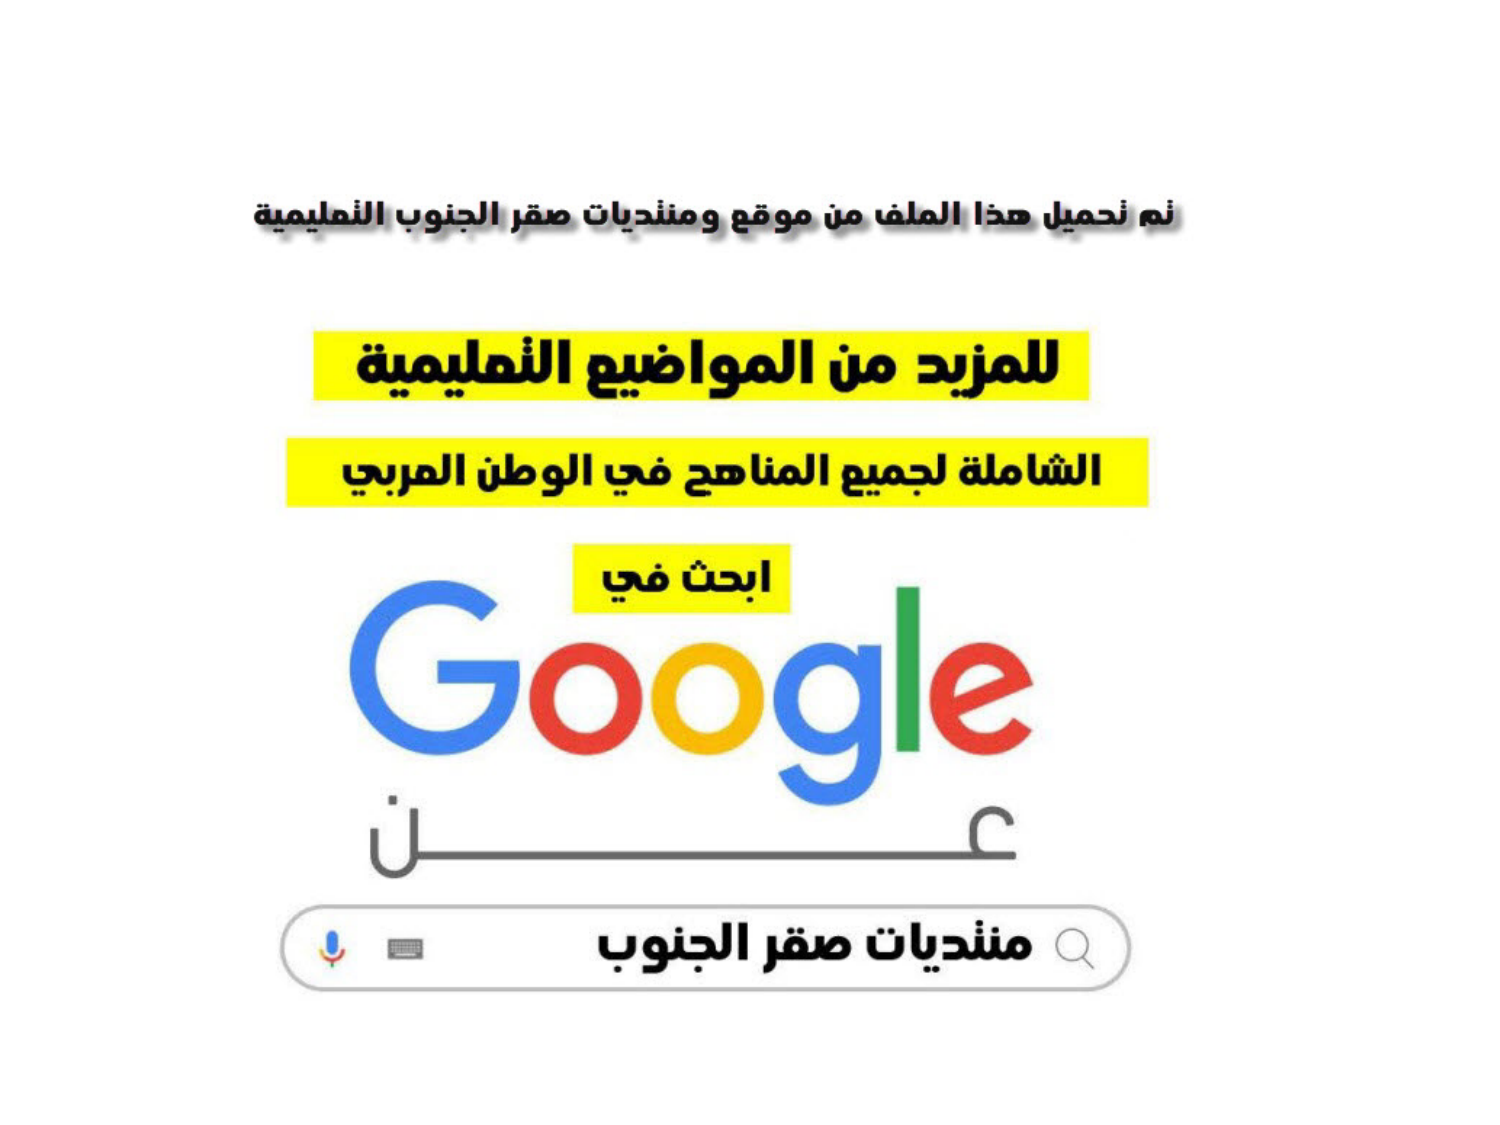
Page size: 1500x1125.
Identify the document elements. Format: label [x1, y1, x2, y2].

picture [218, 148, 1195, 1041]
